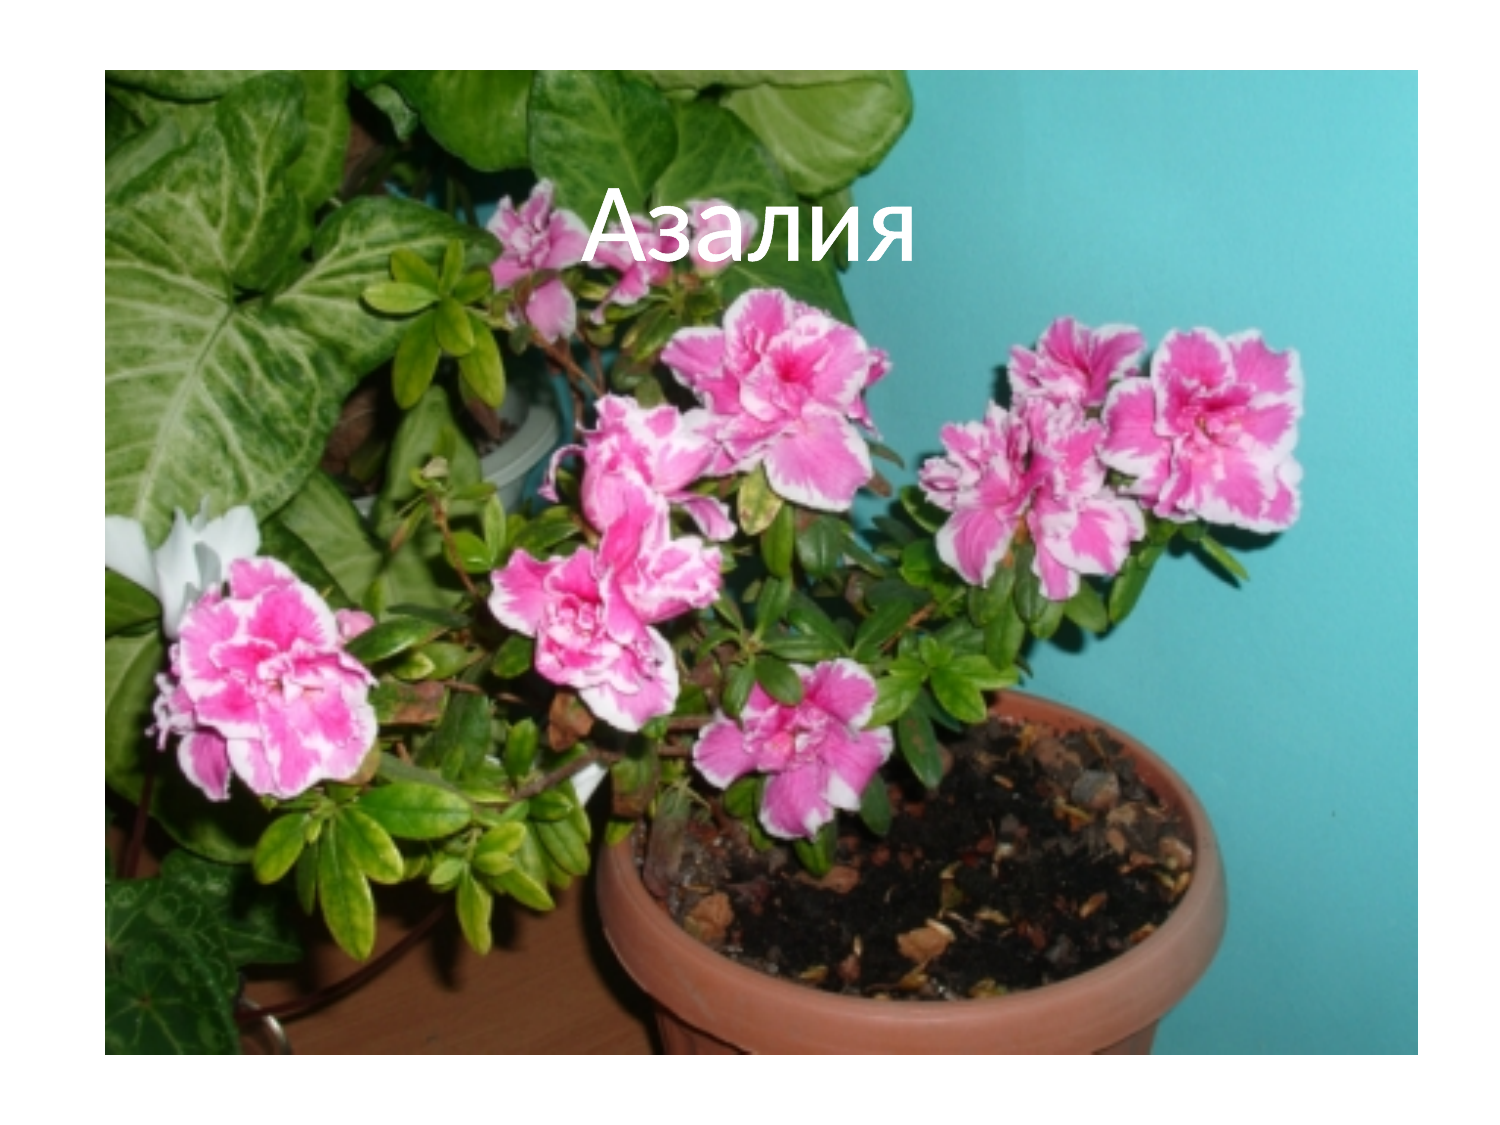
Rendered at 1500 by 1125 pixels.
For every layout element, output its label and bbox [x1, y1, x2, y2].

list [105, 70, 1419, 1055]
